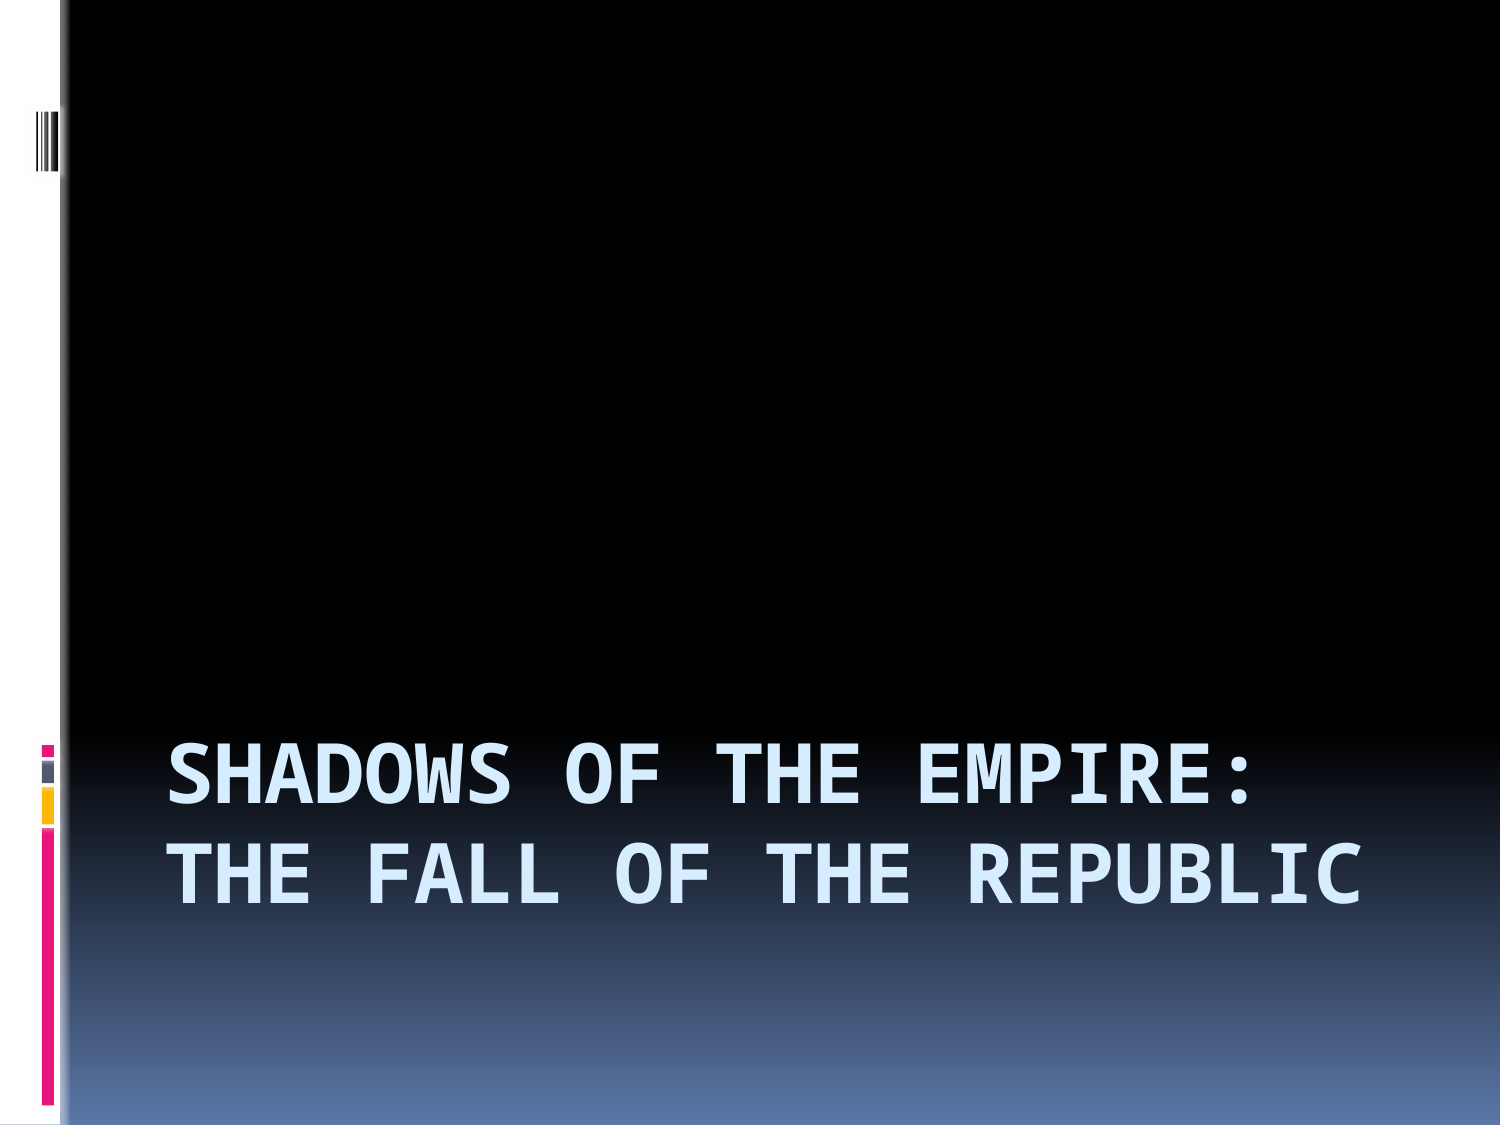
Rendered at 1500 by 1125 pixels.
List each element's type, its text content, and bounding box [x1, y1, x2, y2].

title Shadows of the Empire: The Fall of the Republic [150, 712, 1425, 1037]
